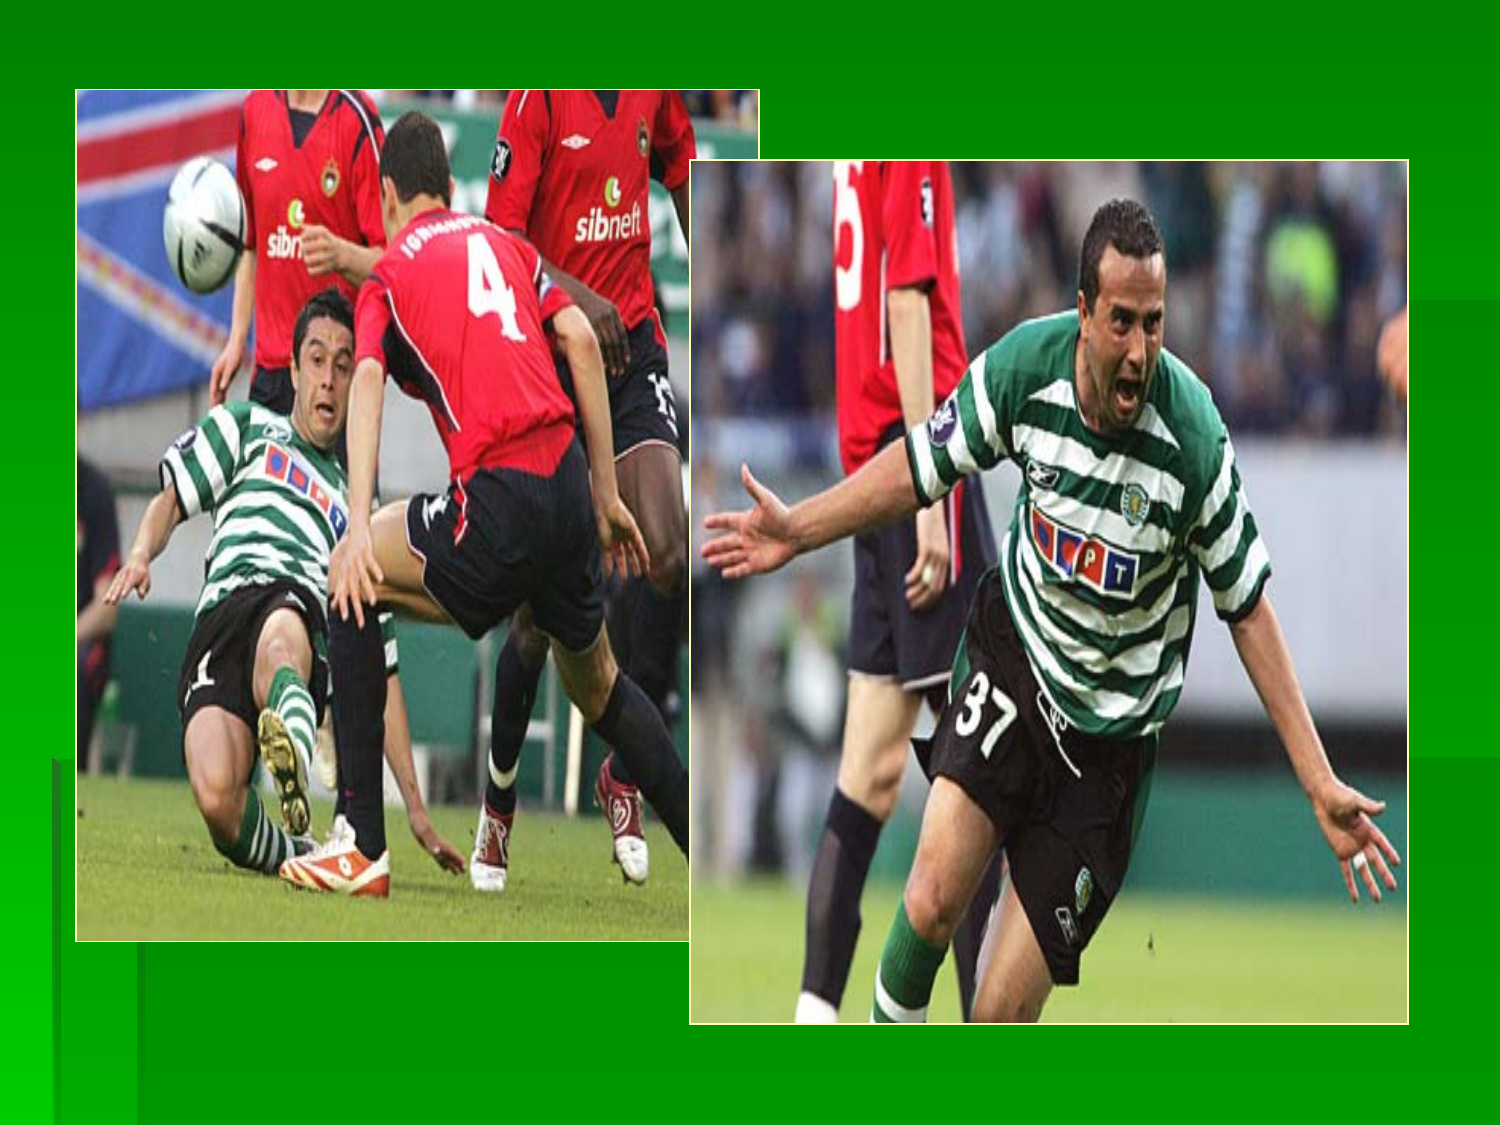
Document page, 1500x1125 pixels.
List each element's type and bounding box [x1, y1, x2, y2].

list [690, 160, 1408, 1024]
picture [76, 89, 759, 941]
